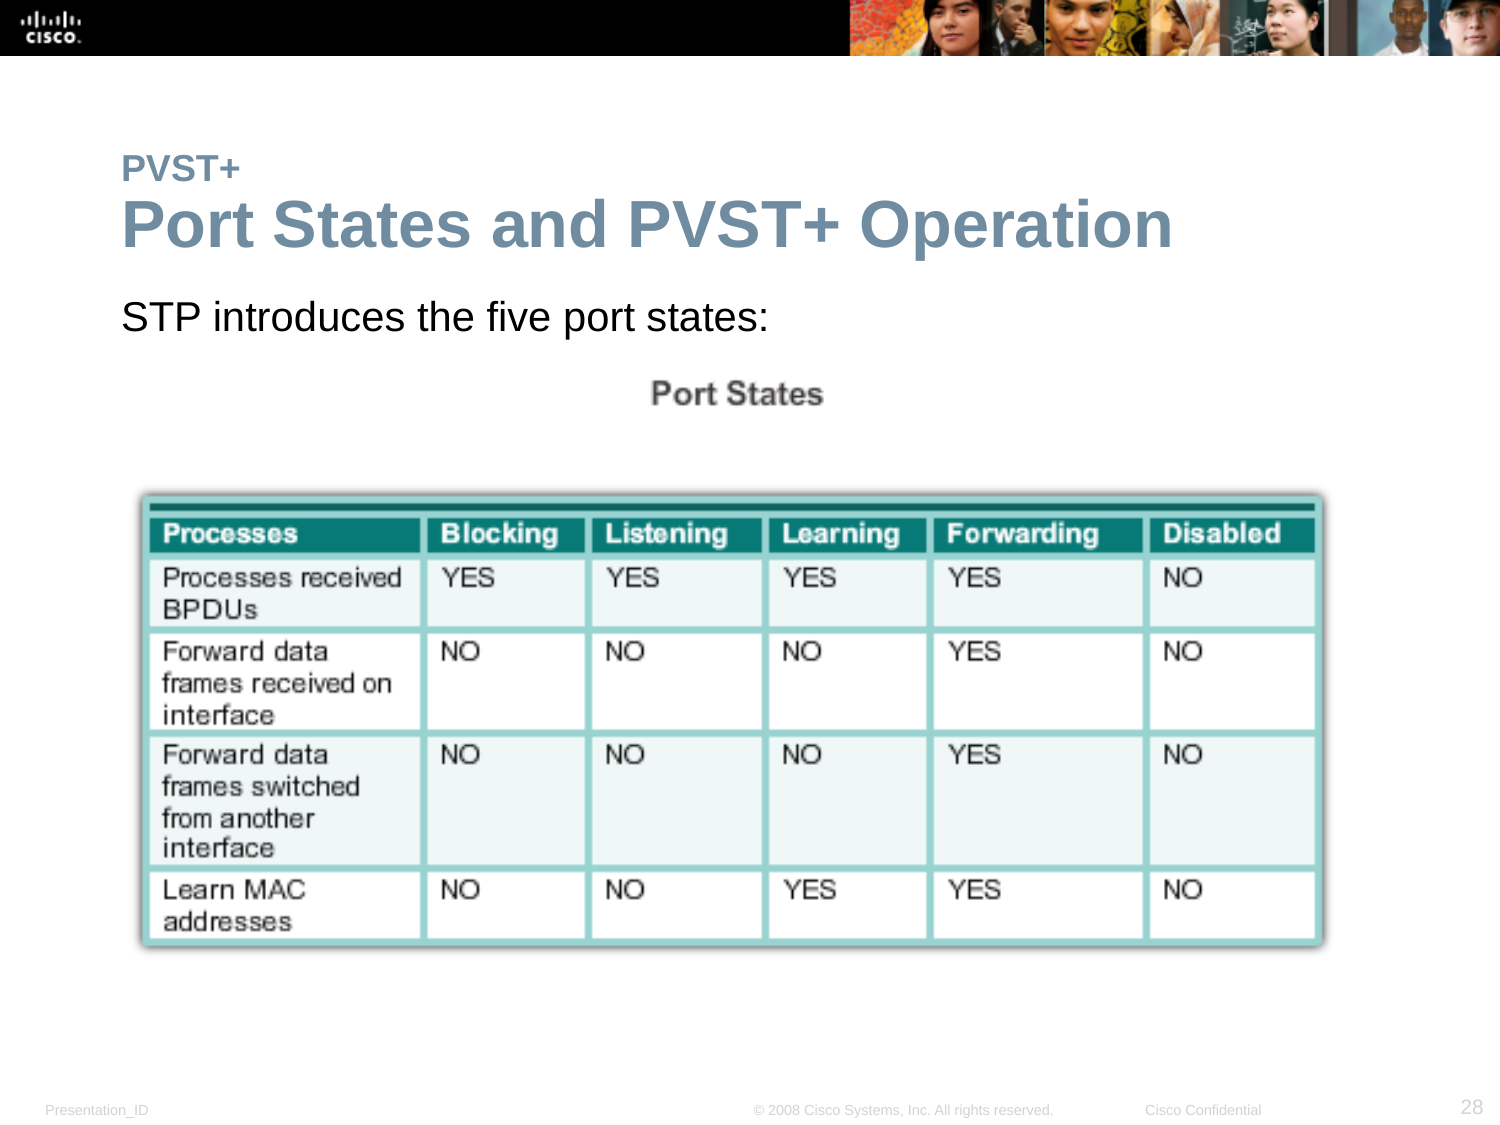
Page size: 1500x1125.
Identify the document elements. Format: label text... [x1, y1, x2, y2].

picture [0, 0, 1500, 56]
title PVST+ Port States and PVST+ Operation [107, 130, 1444, 269]
picture [94, 369, 1372, 977]
list STP introduces the five port states: [107, 286, 1411, 370]
